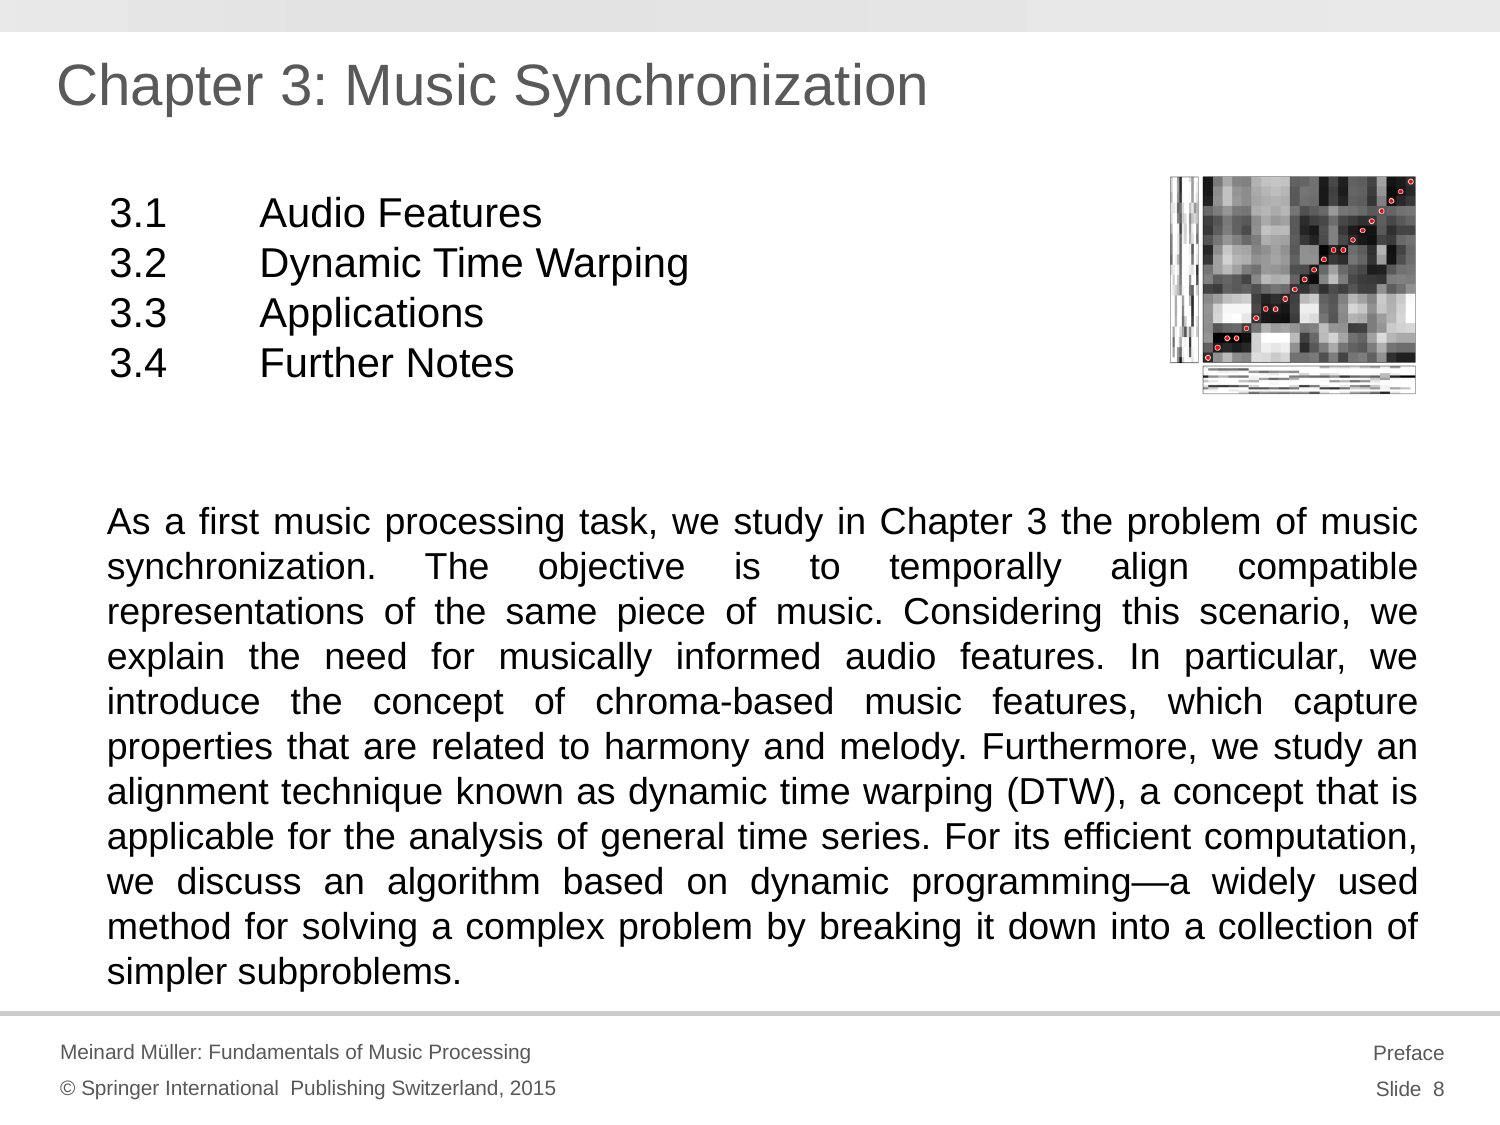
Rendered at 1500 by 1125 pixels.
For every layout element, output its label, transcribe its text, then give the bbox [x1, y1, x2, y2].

picture [1168, 173, 1418, 396]
text_box 3.1 Audio Features 3.2 Dynamic Time Warping 3.3 Applications 3.4 Further Notes [94, 178, 705, 394]
picture [0, 0, 1500, 32]
title Chapter 3: Music Synchronization [40, 39, 1448, 133]
text_box As a first music processing task, we study in Chapter 3 the problem of music synchronization. The objective is to temporally align compatible representations of the same piece of music. Considering this scenario, we explain the need for musically informed audio features. In particular, we introduce the concept of chroma-based music features, which capture properties that are related to harmony and melody. Furthermore, we study an alignment technique known as dynamic time warping (DTW), a concept that is applicable for the analysis of general time series. For its efficient computation, we discuss an algorithm based on dynamic programming—a widely used method for solving a complex problem by breaking it down into a collection of simpler subproblems. [92, 489, 1434, 1000]
